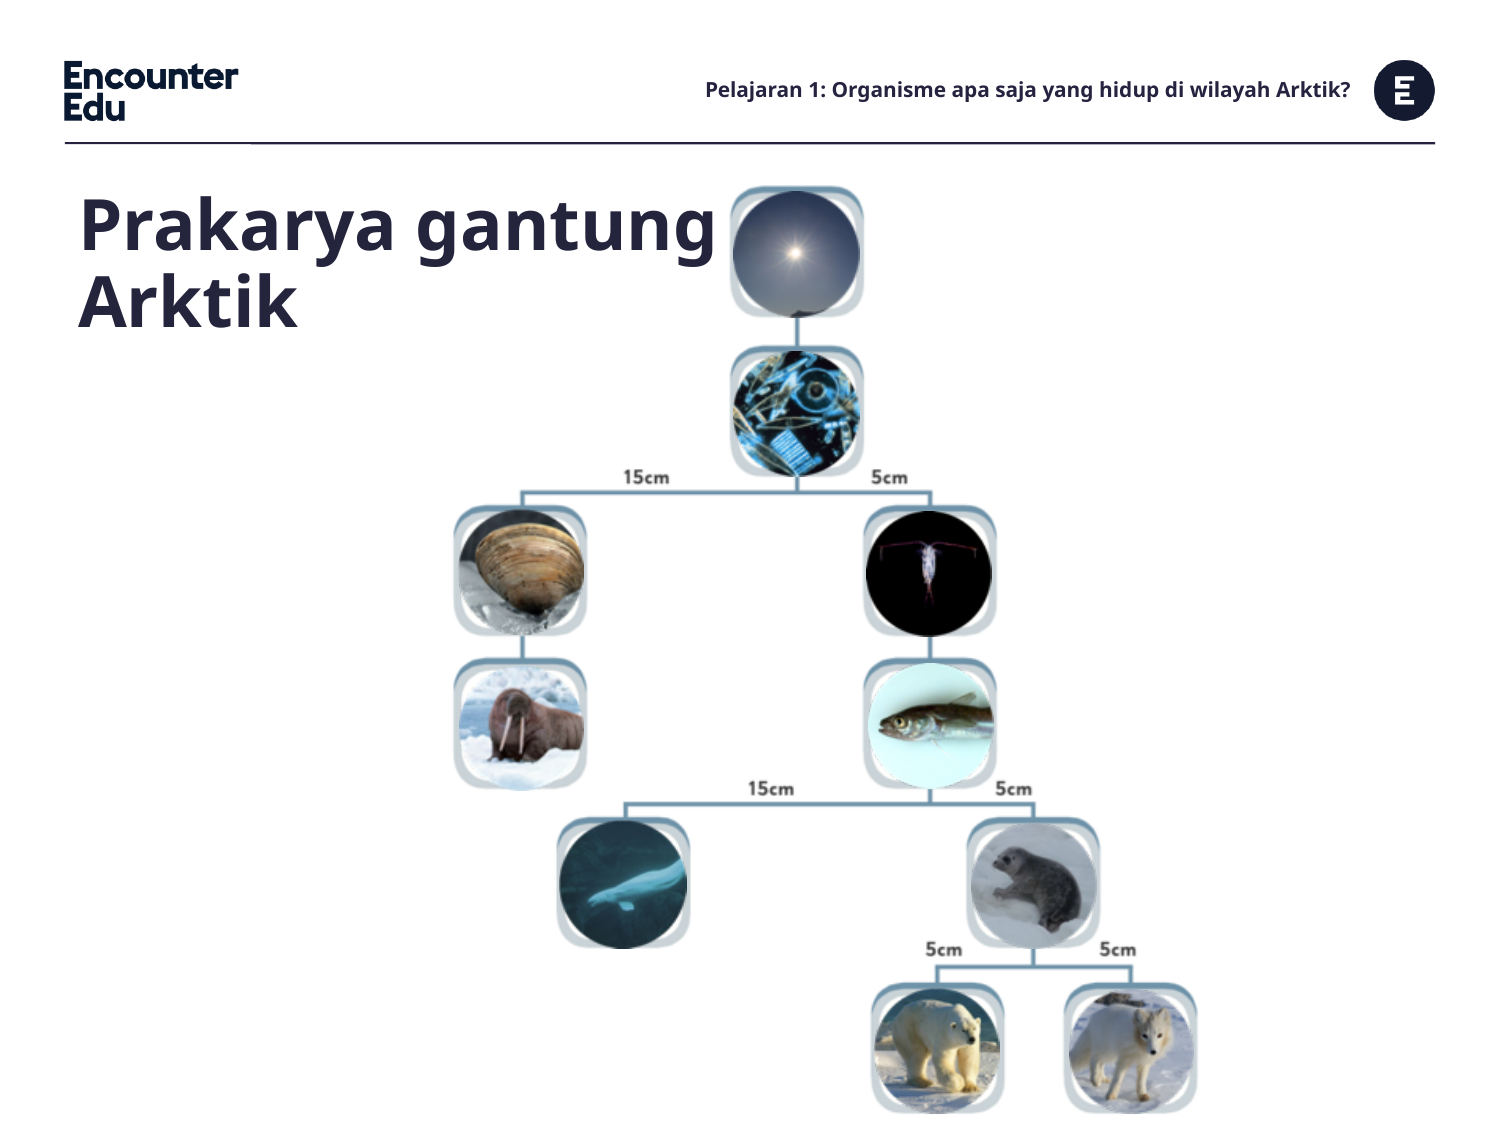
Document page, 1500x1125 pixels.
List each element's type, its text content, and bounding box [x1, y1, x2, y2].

picture [434, 169, 1207, 1125]
picture [60, 59, 243, 122]
text_box Prakarya gantung Arktik [70, 163, 1421, 368]
title Pelajaran 1: Organisme apa saja yang hidup di wilayah Arktik? [622, 67, 1359, 114]
picture [1372, 58, 1436, 122]
